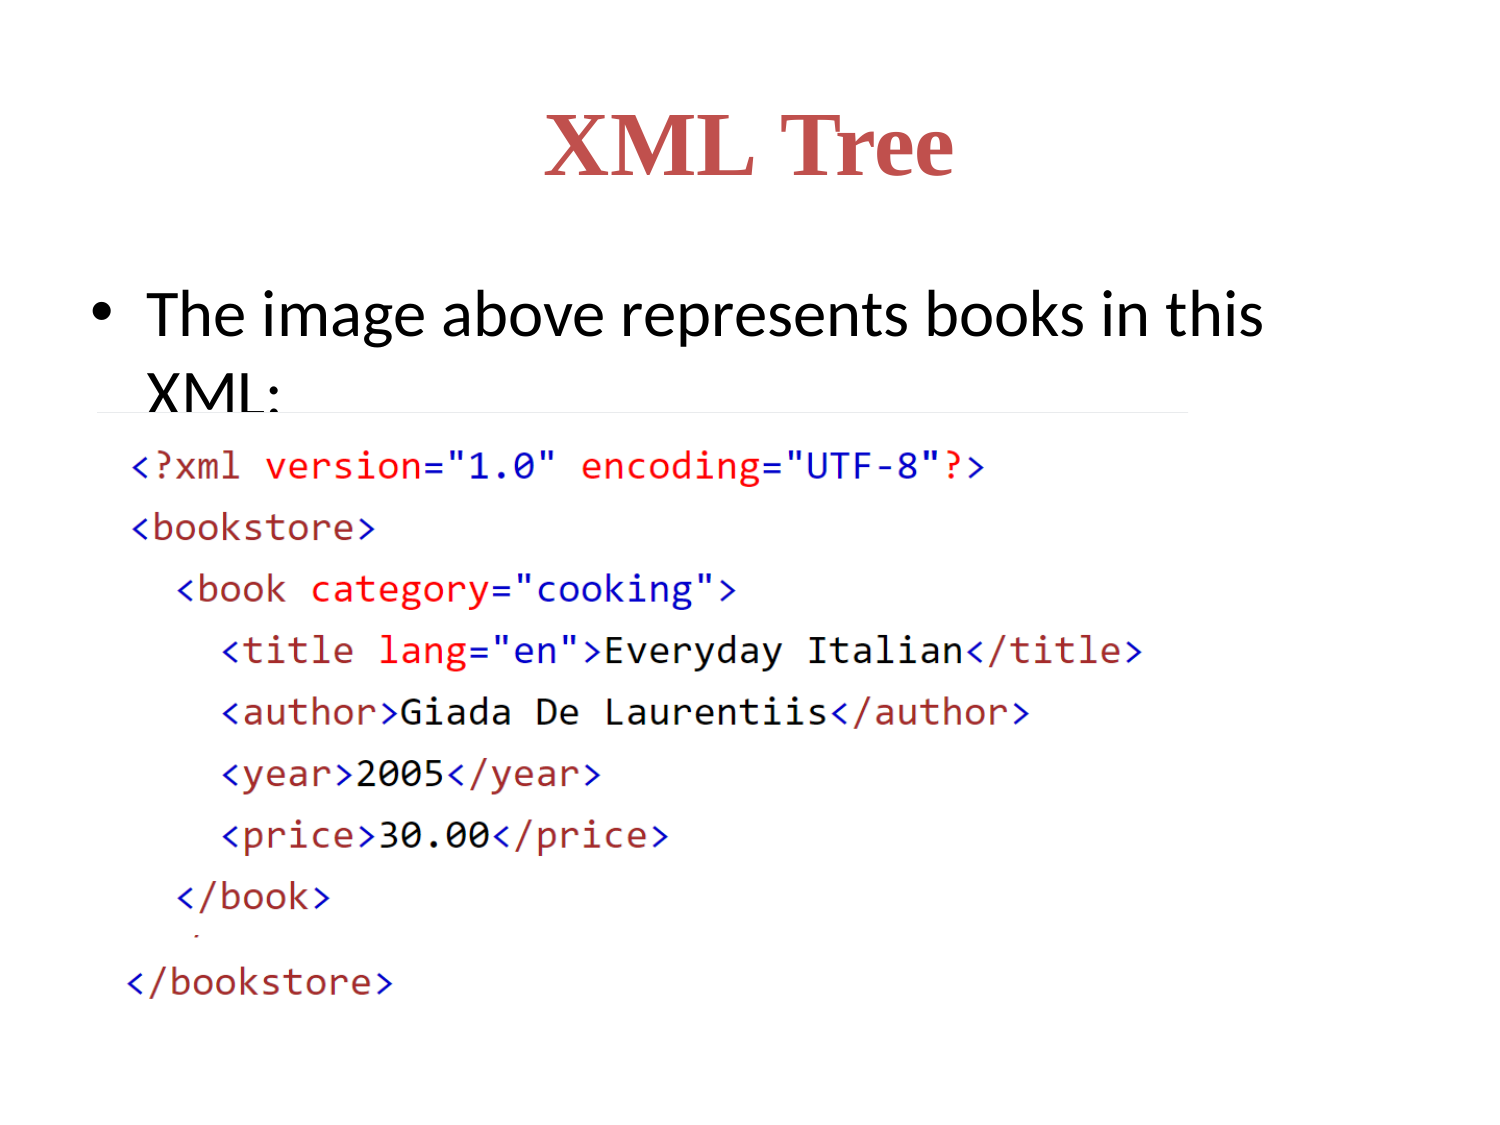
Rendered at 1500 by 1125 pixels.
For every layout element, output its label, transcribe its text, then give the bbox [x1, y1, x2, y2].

list The image above represents books in this XML: [75, 262, 1425, 1005]
title XML Tree [75, 45, 1425, 233]
picture [96, 412, 1189, 1032]
